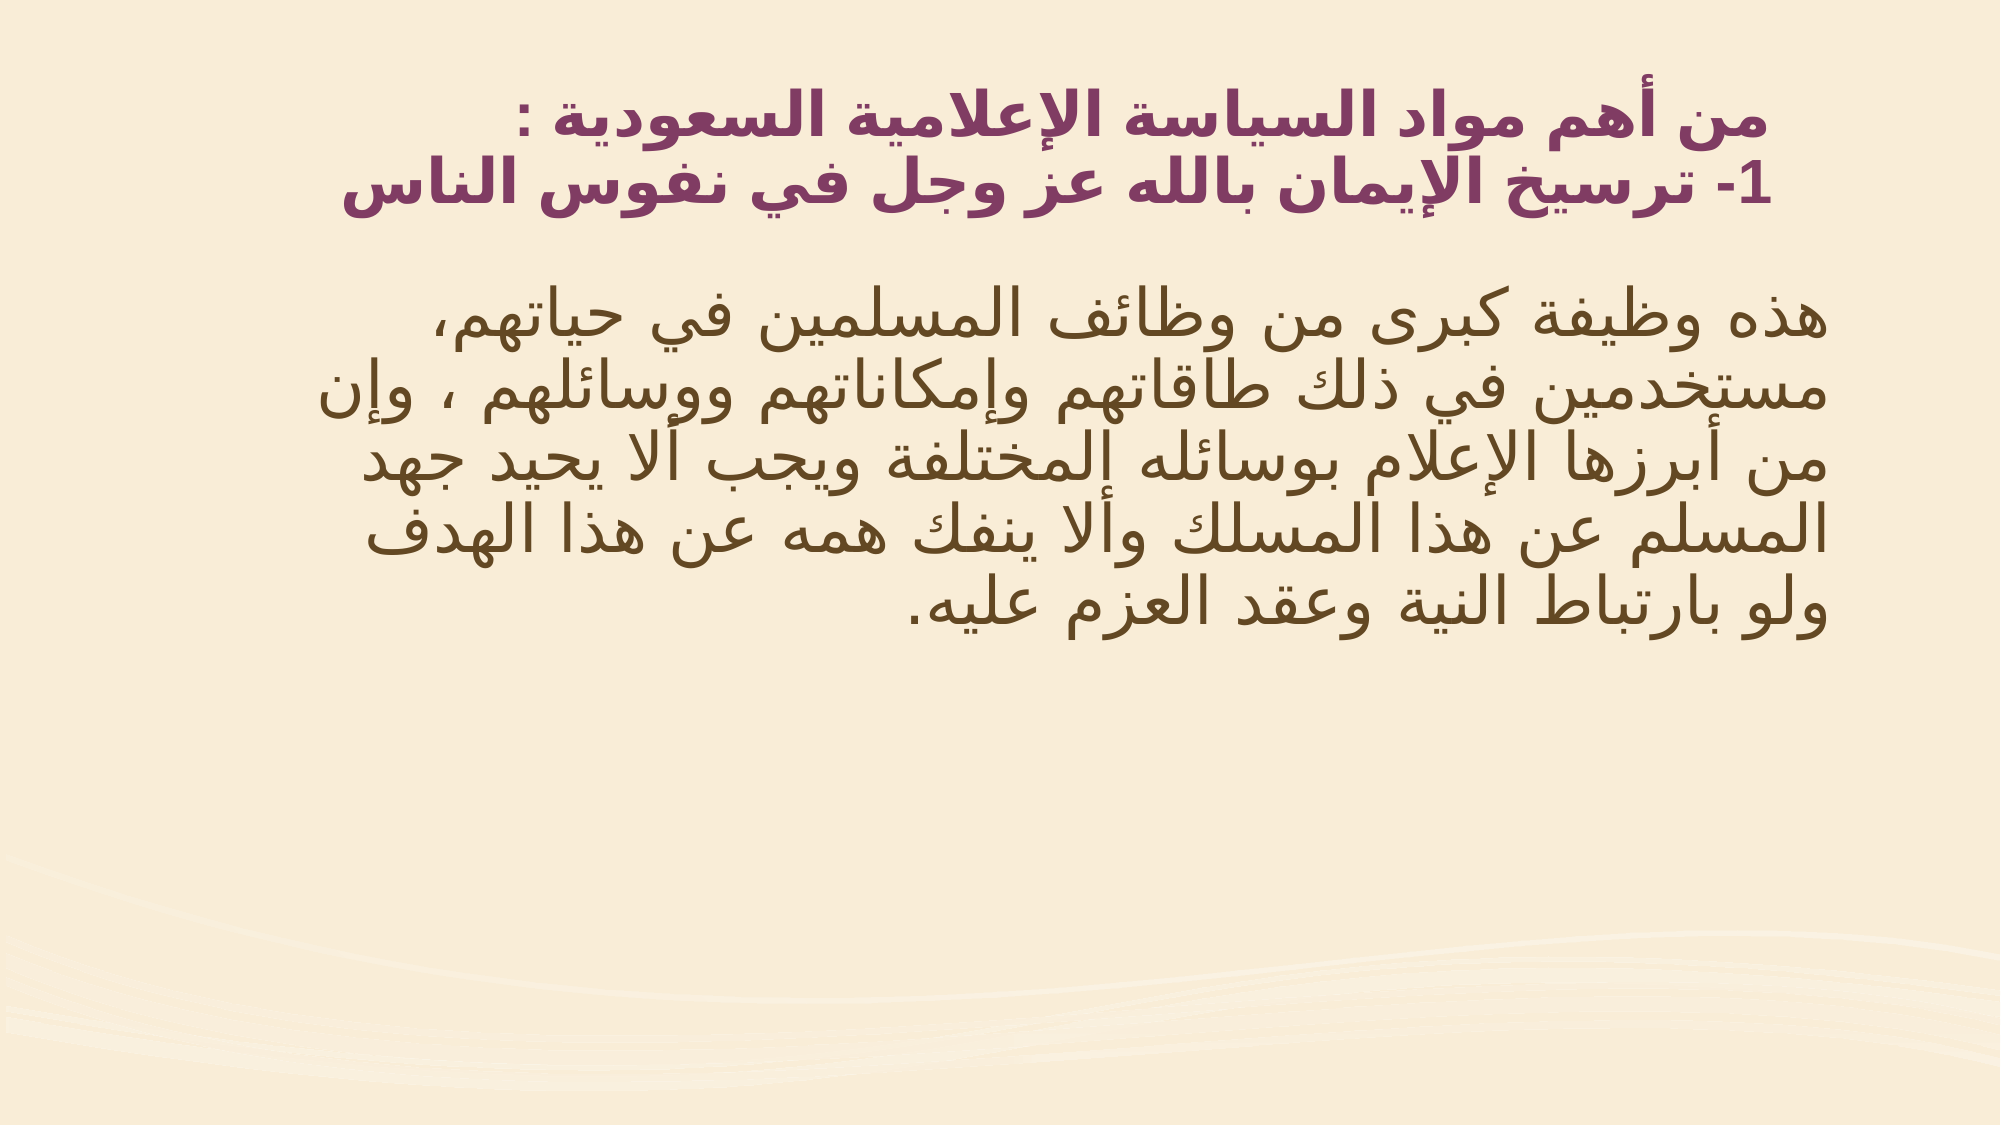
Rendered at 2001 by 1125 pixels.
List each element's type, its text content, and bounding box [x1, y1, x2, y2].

title من أهم مواد السياسة الإعلامية السعودية : 1- ترسيخ الإيمان بالله عز وجل في نفوس الناس [212, 28, 1788, 300]
list هذه وظيفة كبرى من وظائف المسلمين في حياتهم، مستخدمين في ذلك طاقاتهم وإمكاناتهم ووسائلهم ، وإن من أبرزها الإعلام بوسائله المختلفة ويجب ألا يحيد جهد المسلم عن هذا المسلك وألا ينفك همه عن هذا الهدف ولو بارتباط النية وعقد العزم عليه. [280, 271, 1856, 922]
